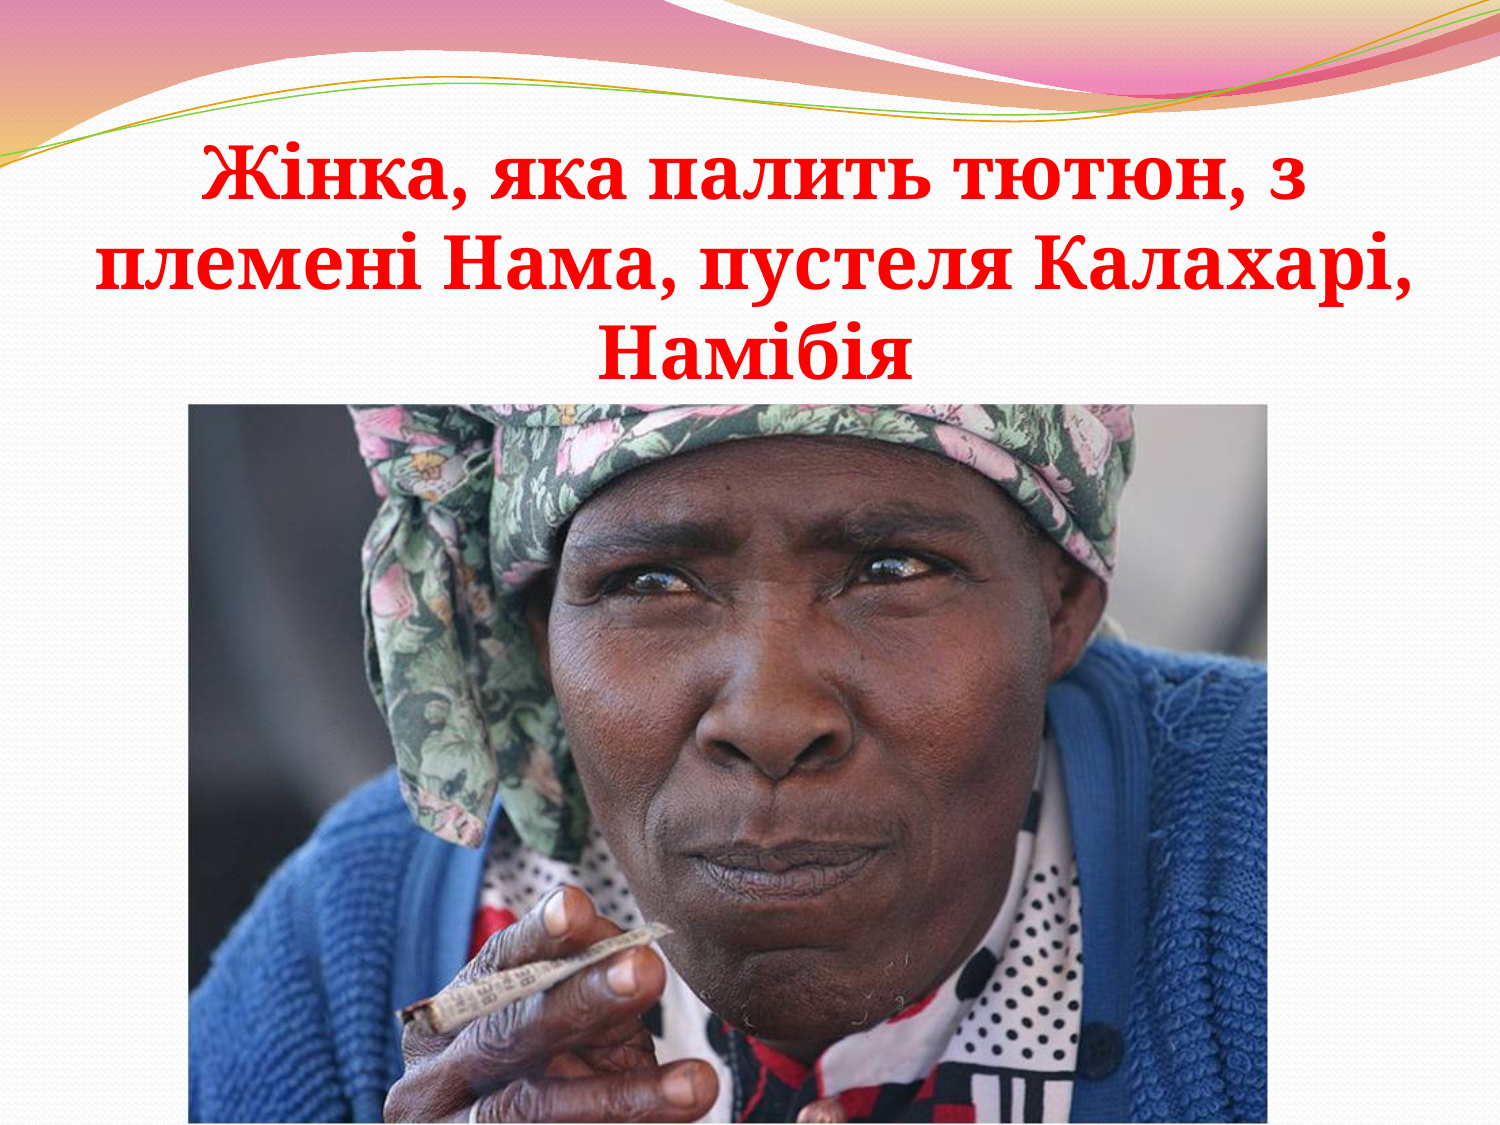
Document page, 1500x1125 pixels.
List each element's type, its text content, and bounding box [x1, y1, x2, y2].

text_box Жінка, яка палить тютюн, з племені Нама, пустеля Калахарі, Намібія [46, 117, 1465, 402]
picture [187, 403, 1269, 1125]
